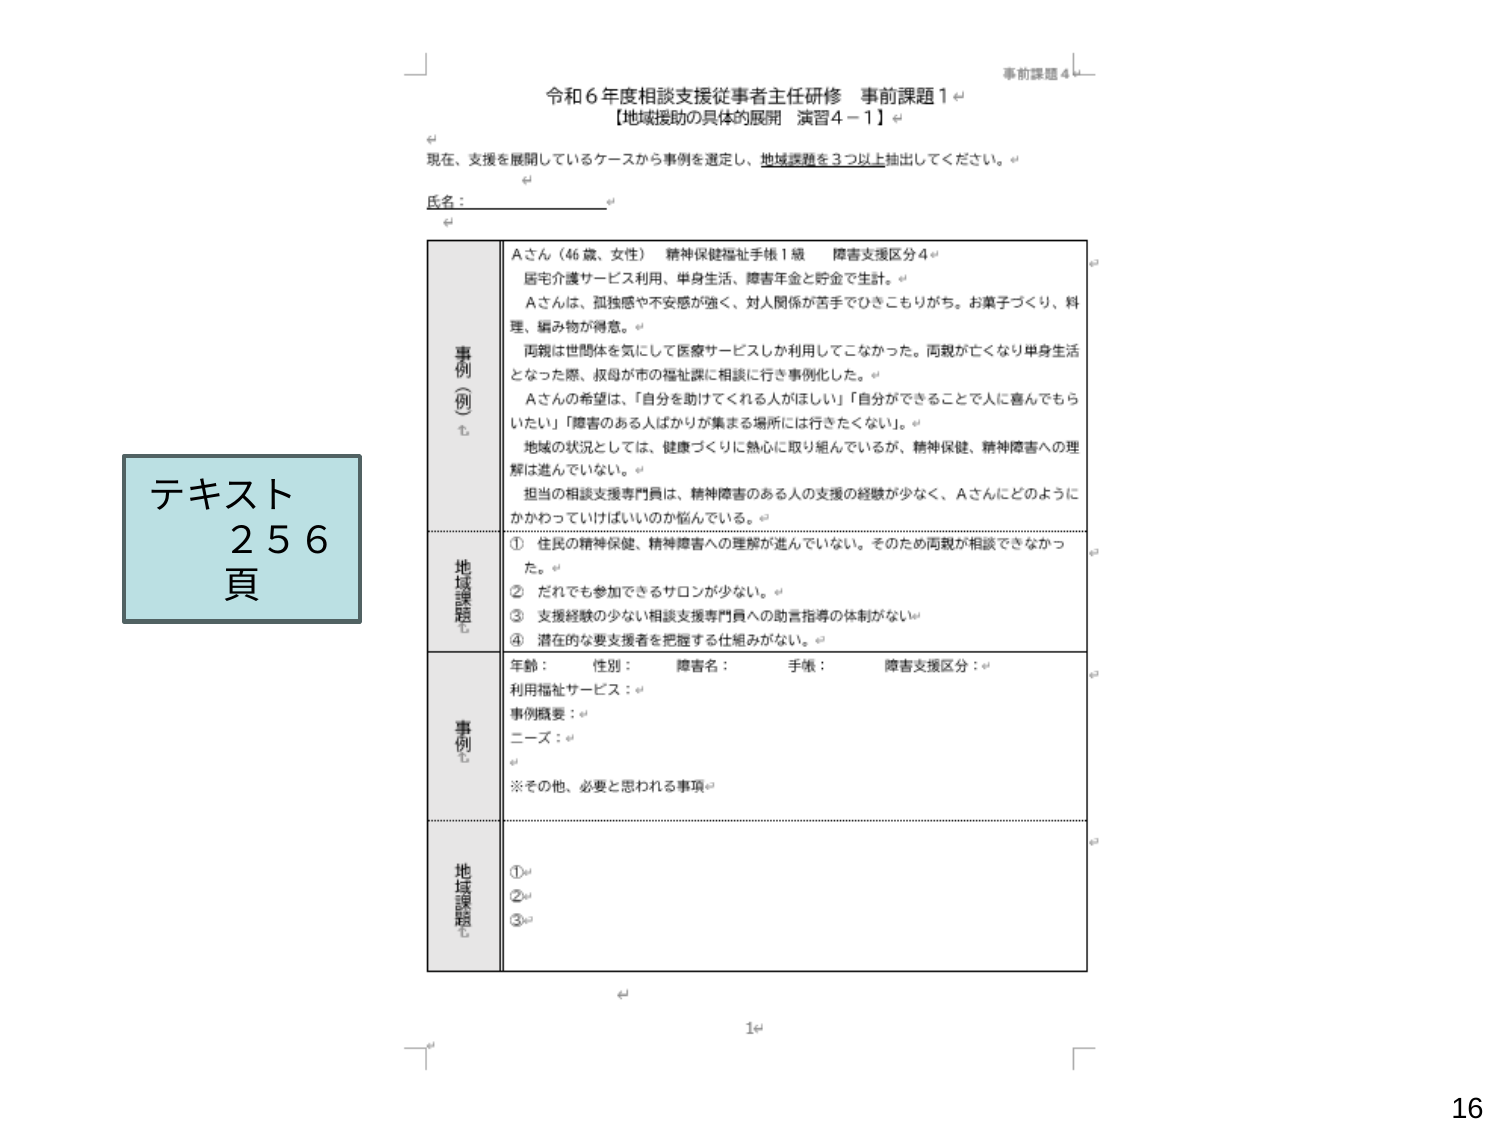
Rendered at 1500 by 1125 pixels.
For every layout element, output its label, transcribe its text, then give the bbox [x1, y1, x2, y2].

picture [359, 10, 1141, 1115]
text_box テキスト ２５６頁 [122, 454, 354, 624]
slide_number 16 [1148, 1081, 1499, 1125]
